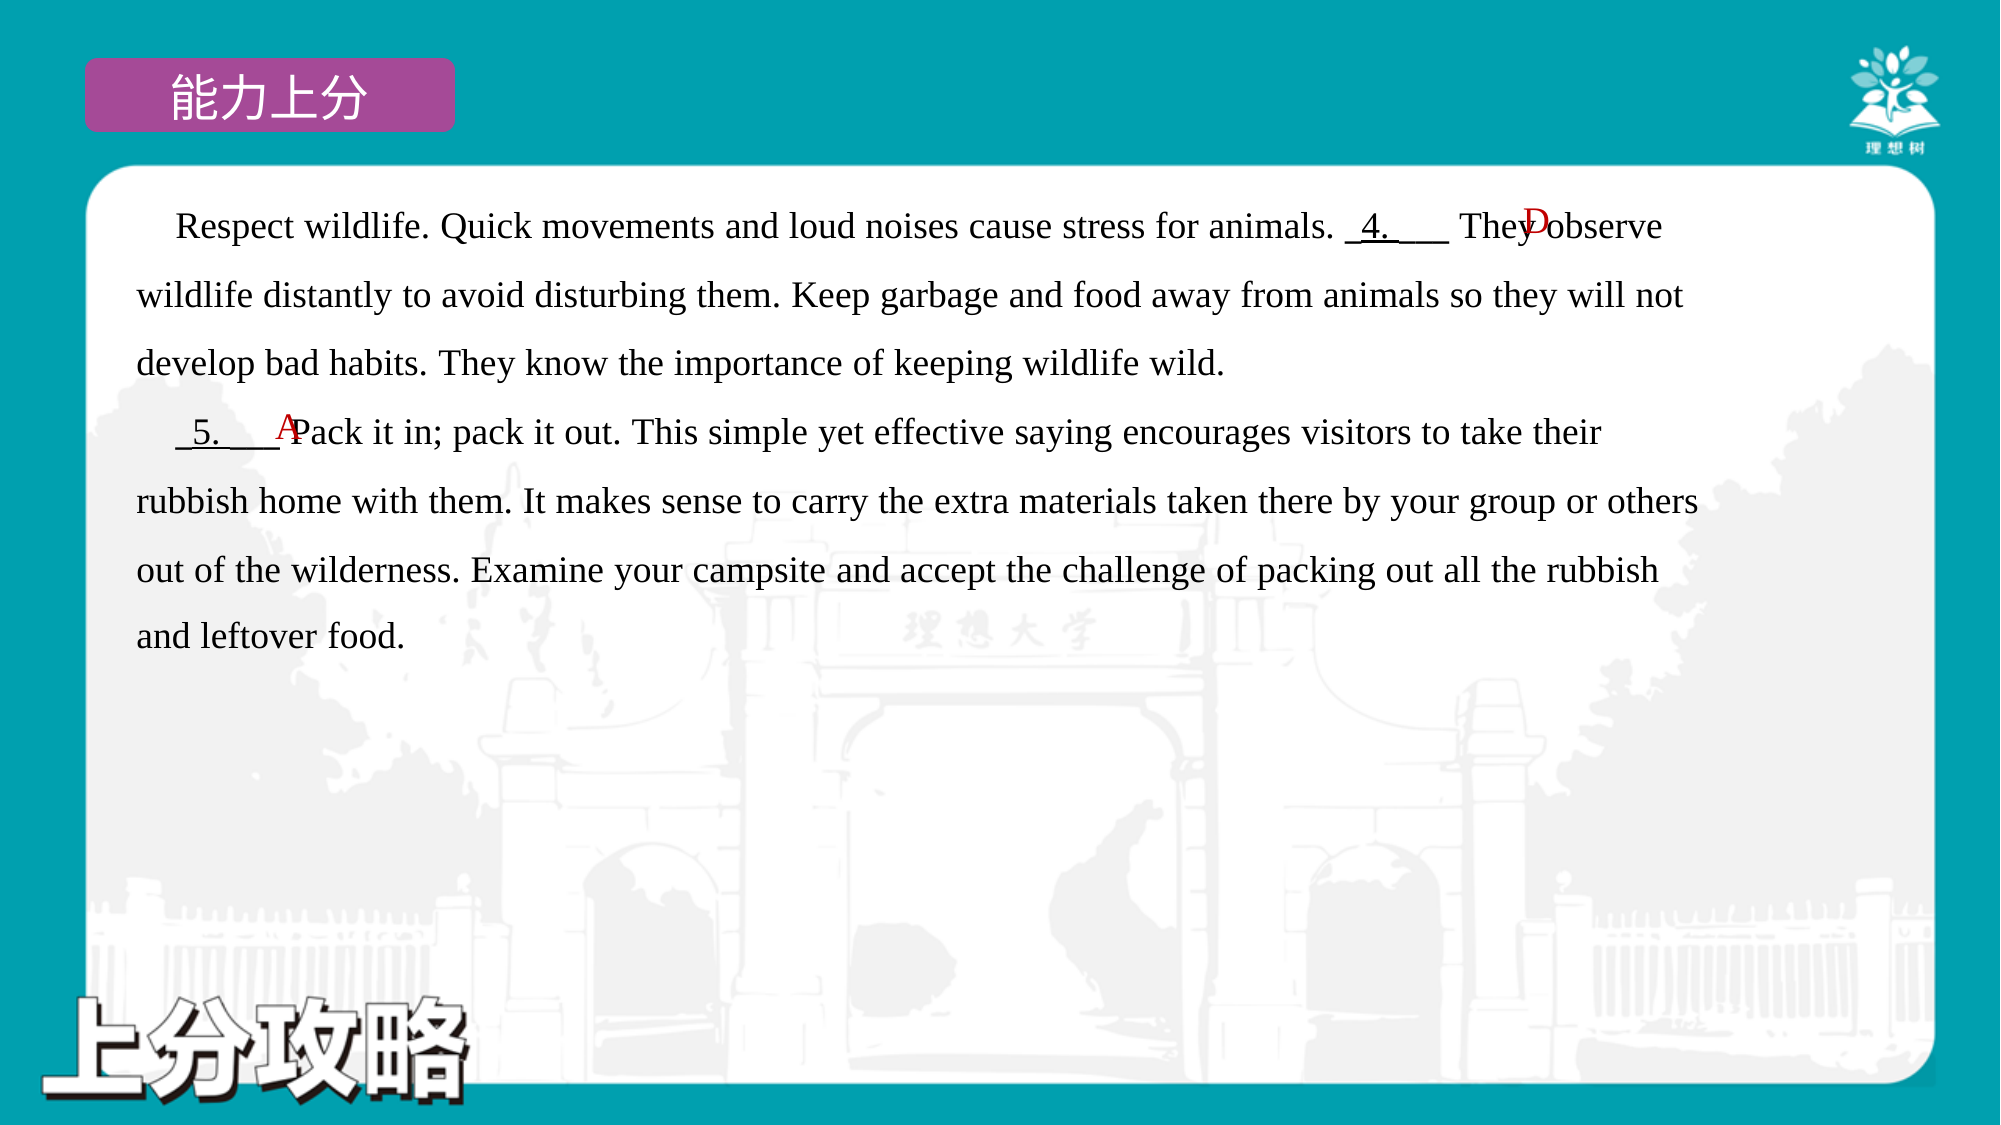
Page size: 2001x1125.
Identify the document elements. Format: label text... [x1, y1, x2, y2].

text_box Respect wildlife. Quick movements and loud noises cause stress for animals. _4. ___ They observe wildlife distantly to avoid disturbing them. Keep garbage and food away from animals so they will not develop bad habits. They know the importance of keeping wildlife wild. _5. ___ Pack it in; pack it out. This simple yet effective saying encourages visitors to take their rubbish home with them. It makes sense to carry the extra materials taken there by your group or others out of the wilderness. Examine your campsite and accept the challenge of packing out all the rubbish and leftover food.#6 [136, 177, 1865, 648]
picture [0, 0, 2000, 1125]
text_box A [261, 378, 316, 440]
text_box D [1509, 172, 1564, 234]
